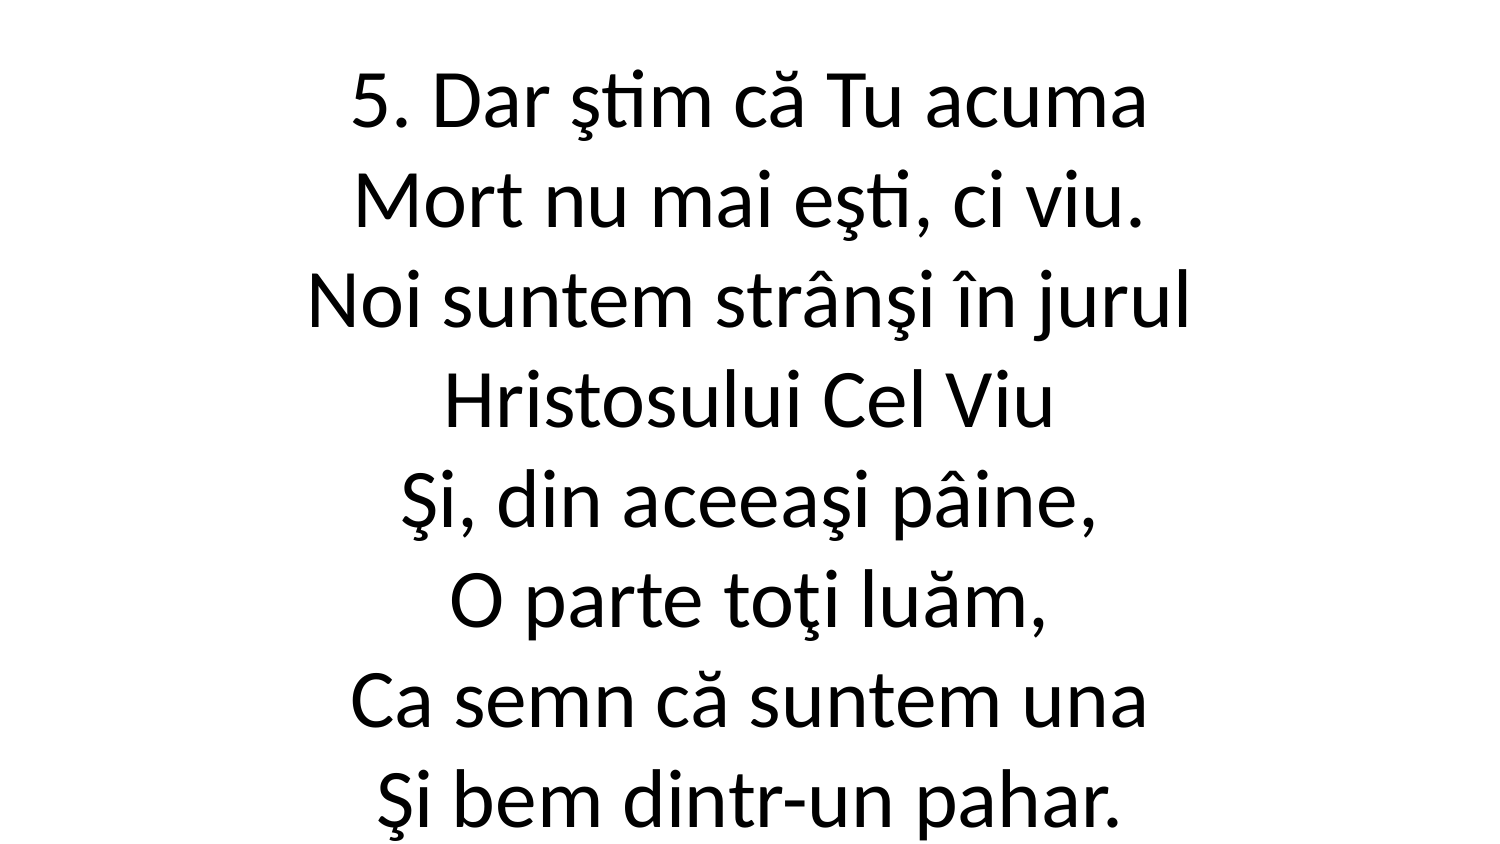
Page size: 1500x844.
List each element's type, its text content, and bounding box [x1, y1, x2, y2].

text_box 5. Dar ştim că Tu acuma Mort nu mai eşti, ci viu. Noi suntem strânşi în jurul Hristosului Cel Viu Şi, din aceeaşi pâine, O parte toţi luăm, Ca semn că suntem una Şi bem dintr-un pahar. [291, 0, 1209, 844]
